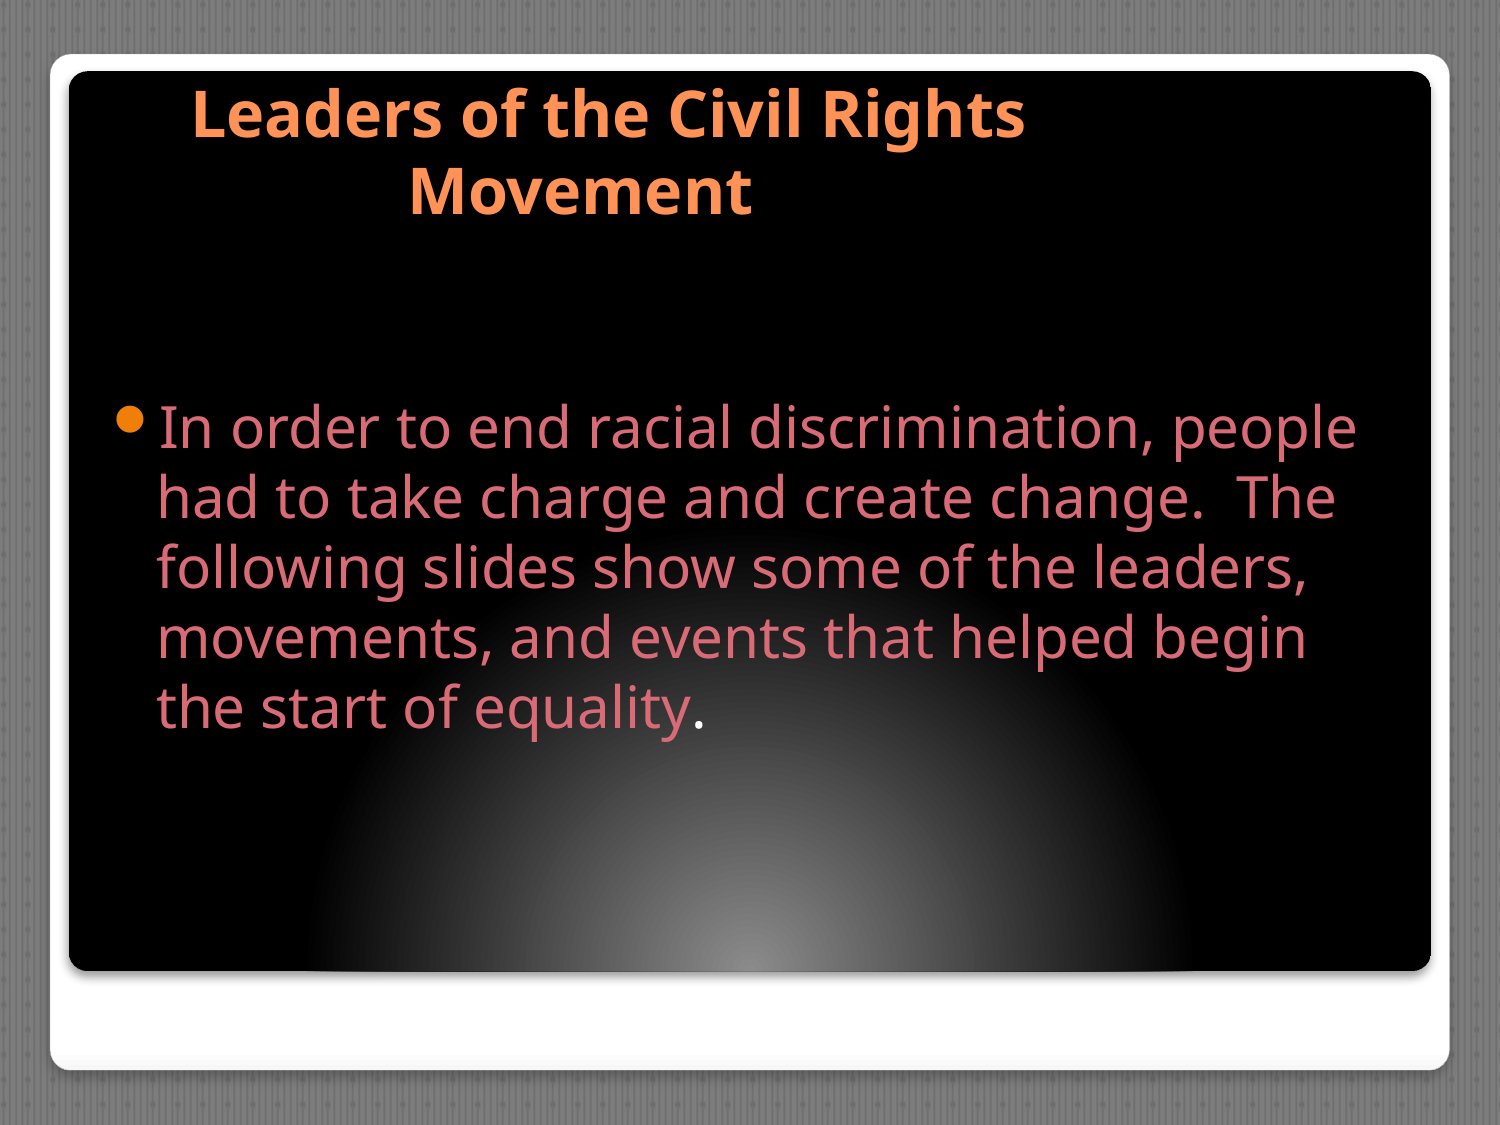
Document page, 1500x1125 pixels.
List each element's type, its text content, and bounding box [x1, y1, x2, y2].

list In order to end racial discrimination, people had to take charge and create change. The following slides show some of the leaders, movements, and events that helped begin the start of equality. [82, 375, 1425, 774]
title Leaders of the Civil Rights Movement [75, 62, 1418, 235]
